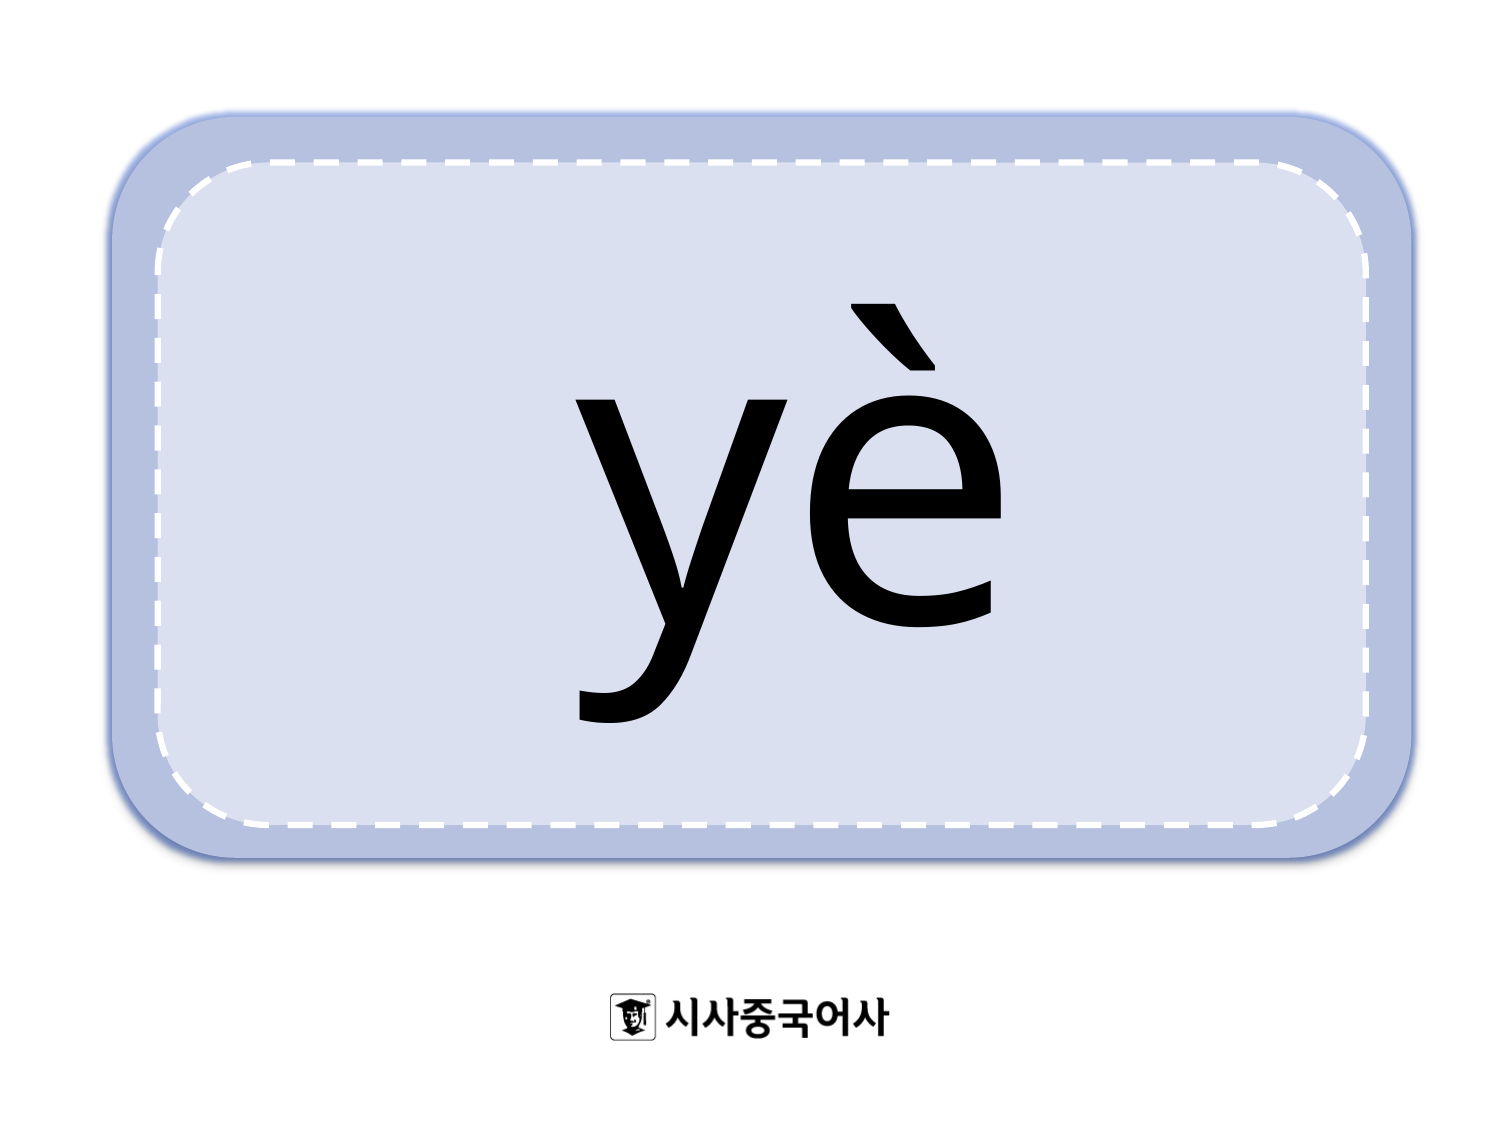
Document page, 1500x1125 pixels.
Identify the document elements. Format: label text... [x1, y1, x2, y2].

text_box yè [194, 125, 1403, 788]
picture [602, 987, 898, 1047]
